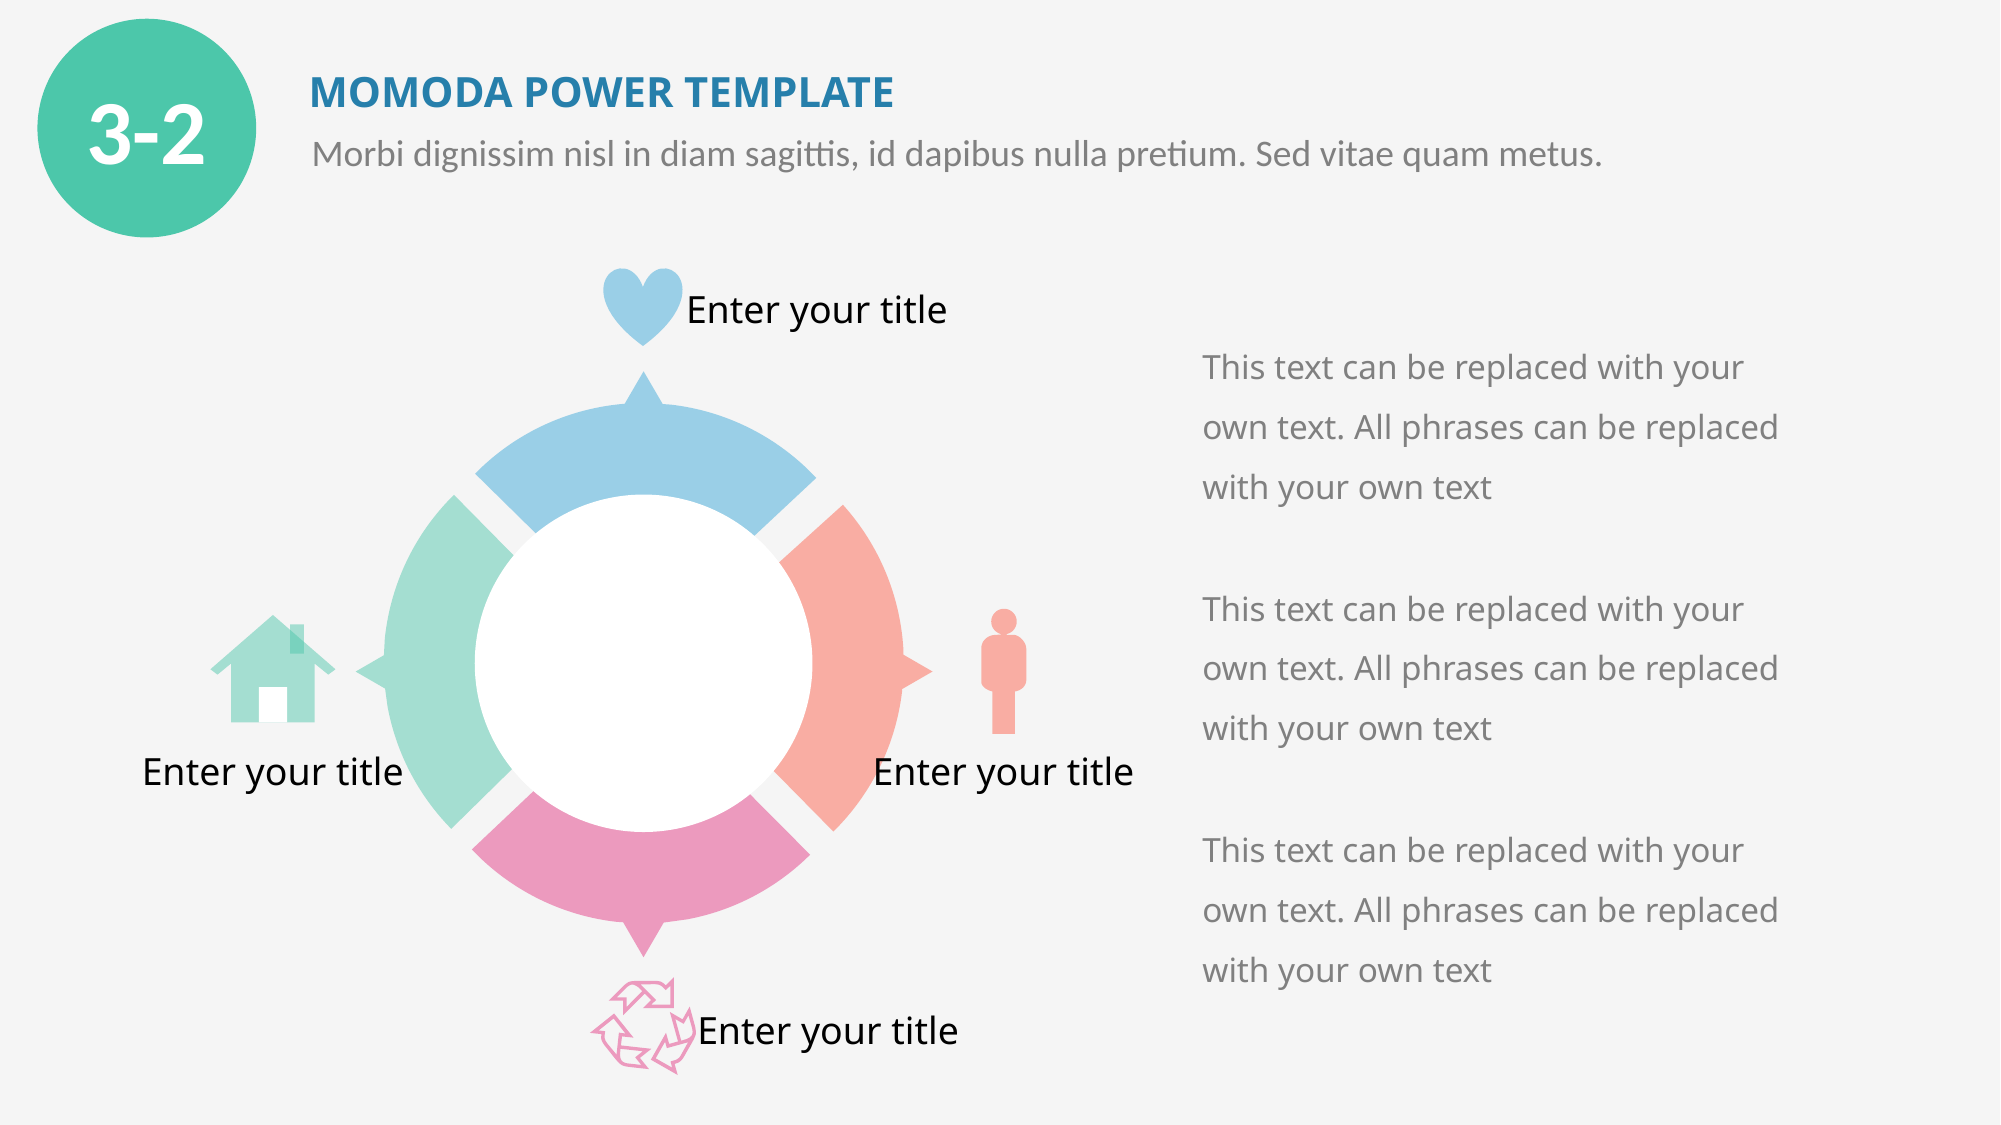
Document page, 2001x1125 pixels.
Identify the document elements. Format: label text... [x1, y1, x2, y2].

text_box This text can be replaced with your own text. All phrases can be replaced with your own text [1187, 318, 1799, 514]
text_box Enter your title [670, 279, 964, 339]
text_box This text can be replaced with your own text. All phrases can be replaced with your own text [1187, 801, 1799, 997]
text_box [473, 369, 818, 535]
text_box MOMODA POWER TEMPLATE [296, 60, 1160, 121]
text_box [210, 614, 336, 723]
text_box Enter your title [126, 740, 420, 800]
text_box 3-2 [36, 17, 258, 239]
text_box [473, 493, 814, 834]
text_box [980, 607, 1028, 735]
text_box [774, 503, 935, 834]
text_box Enter your title [857, 740, 1151, 800]
text_box [602, 267, 682, 348]
text_box This text can be replaced with your own text. All phrases can be replaced with your own text [1187, 560, 1799, 755]
text_box Enter your title [696, 999, 975, 1060]
text_box [353, 493, 513, 831]
text_box Morbi dignissim nisl in diam sagittis, id dapibus nulla pretium. Sed vitae quam metus. [296, 121, 1622, 182]
text_box [470, 792, 812, 960]
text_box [589, 977, 696, 1075]
